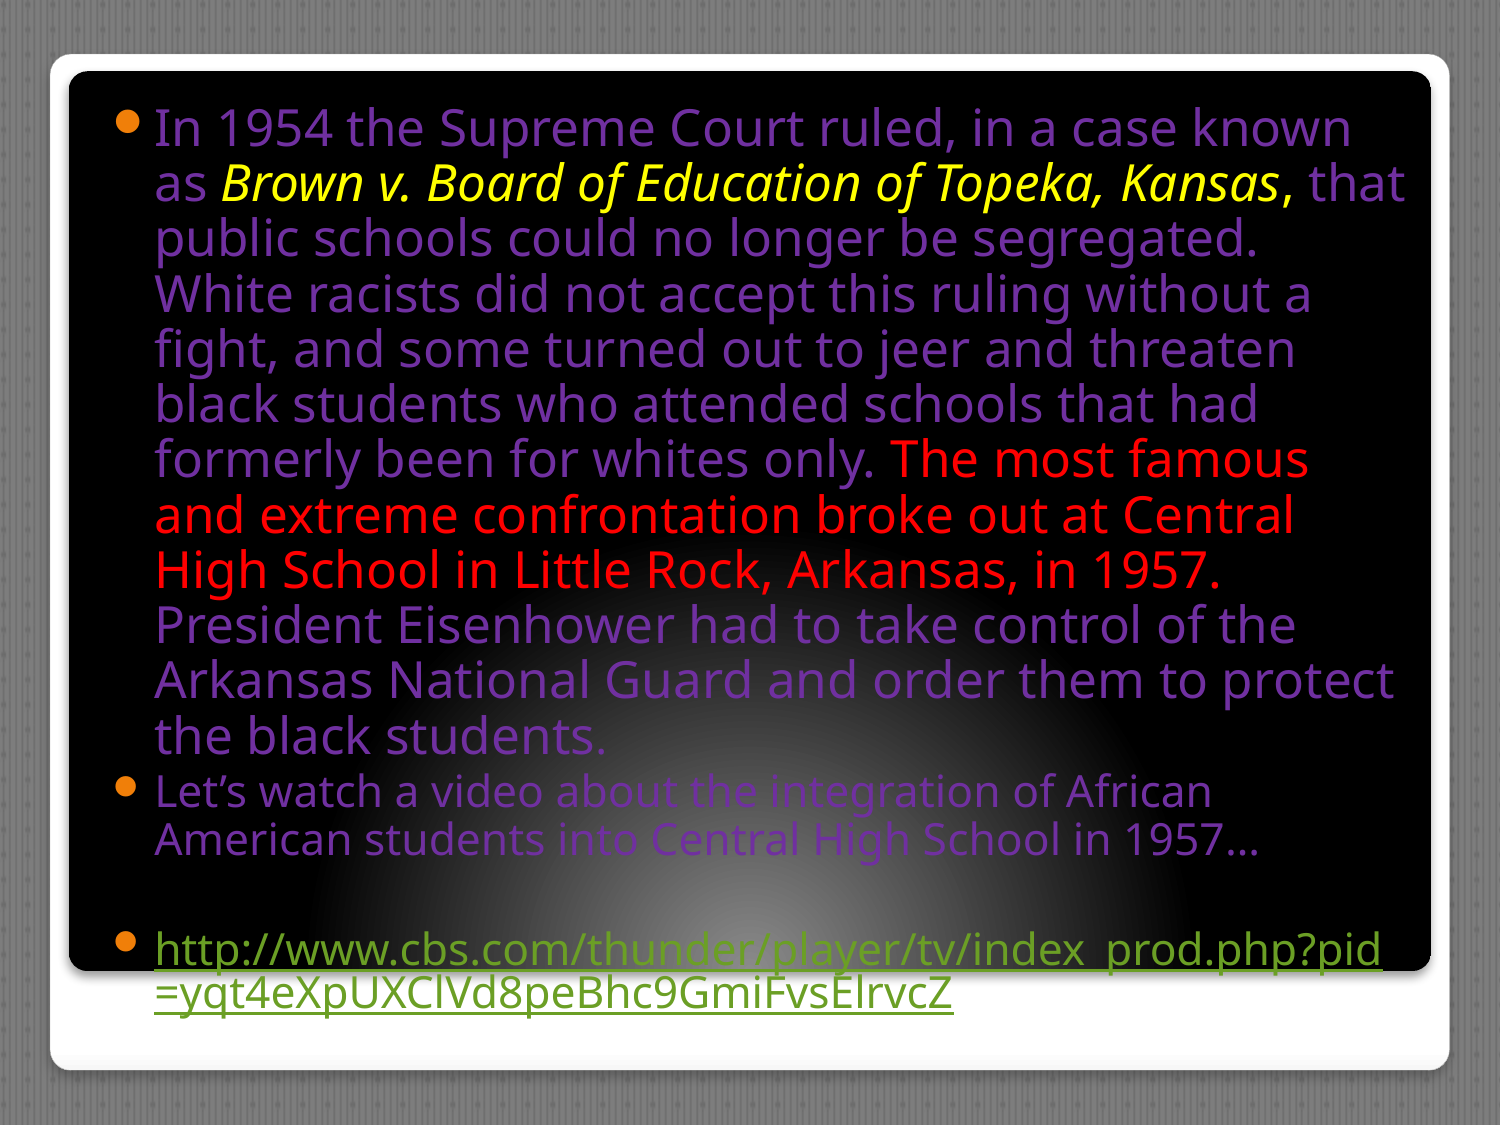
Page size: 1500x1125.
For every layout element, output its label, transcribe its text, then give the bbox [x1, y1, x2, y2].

list In 1954 the Supreme Court ruled, in a case known as Brown v. Board of Education of Topeka, Kansas, that public schools could no longer be segregated. White racists did not accept this ruling without a fight, and some turned out to jeer and threaten black students who attended schools that had formerly been for whites only. The most famous and extreme confrontation broke out at Central High School in Little Rock, Arkansas, in 1957. President Eisenhower had to take control of the Arkansas National Guard and order them to protect the black students. Let’s watch a video about the integration of African American students into Central High School in 1957… http://www.cbs.com/thunder/player/tv/index_prod.php?pid=yqt4eXpUXClVd8peBhc9GmiFvsElrvcZ [82, 86, 1425, 988]
